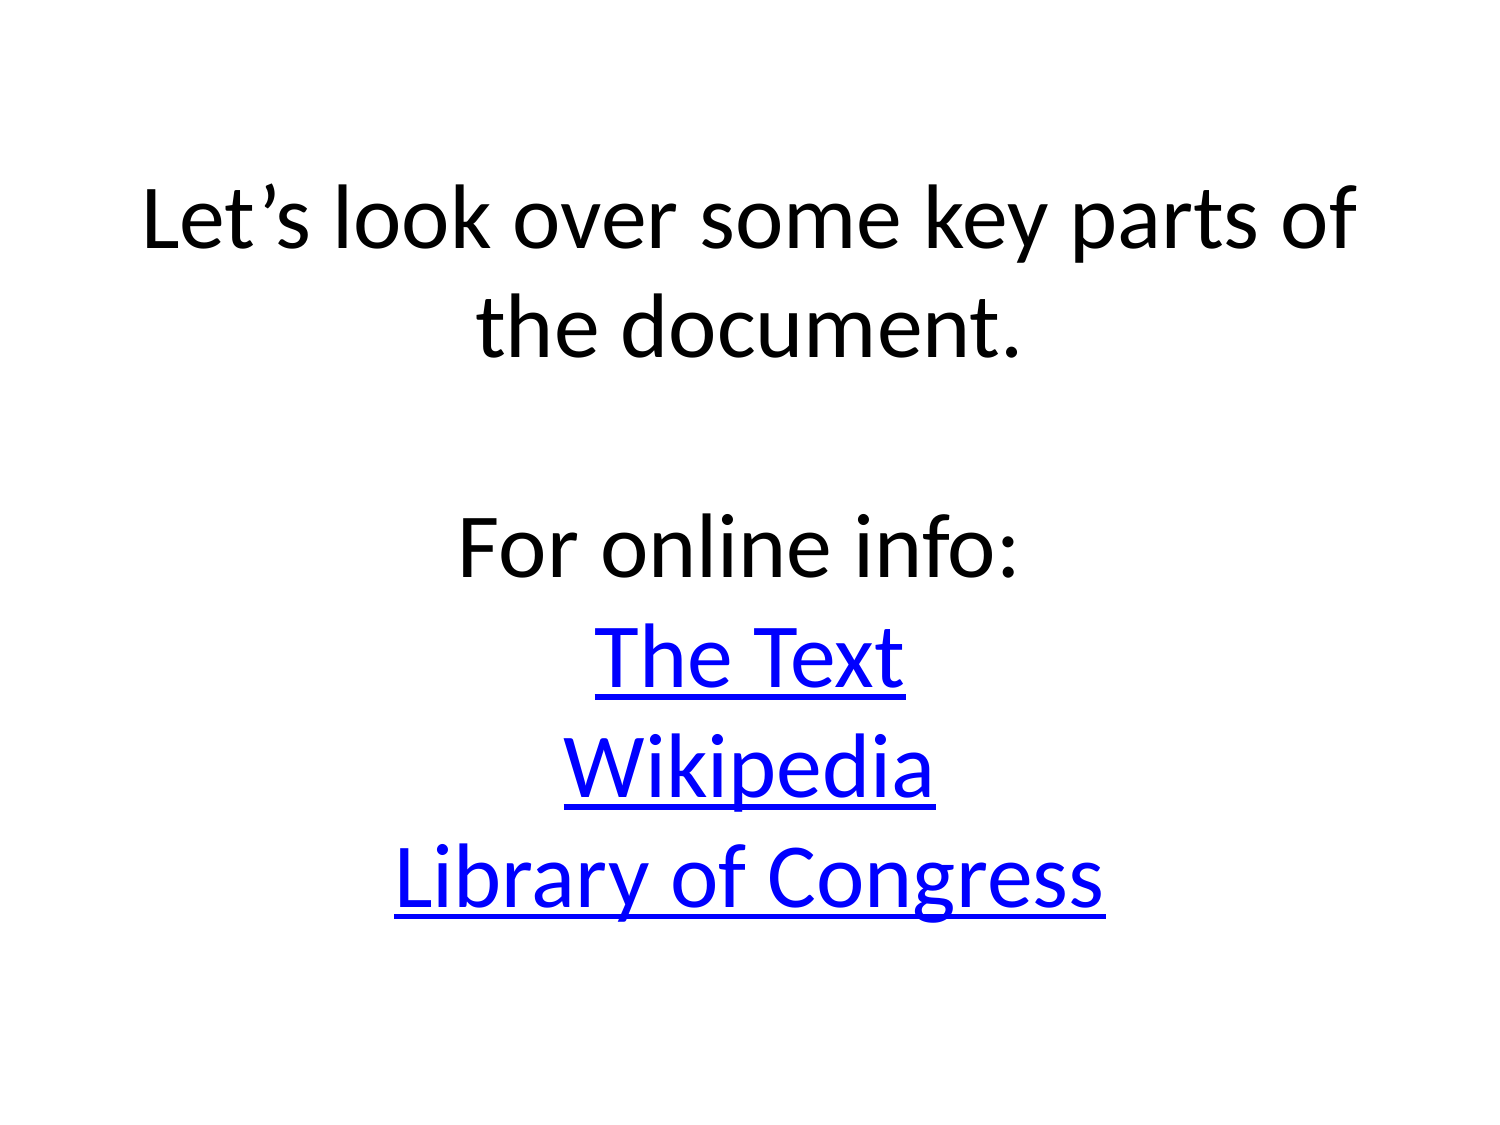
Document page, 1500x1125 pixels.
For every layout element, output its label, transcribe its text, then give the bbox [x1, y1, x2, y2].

title Let’s look over some key parts of the document. For online info: The Text Wikipedia Library of Congress [75, 45, 1425, 1038]
